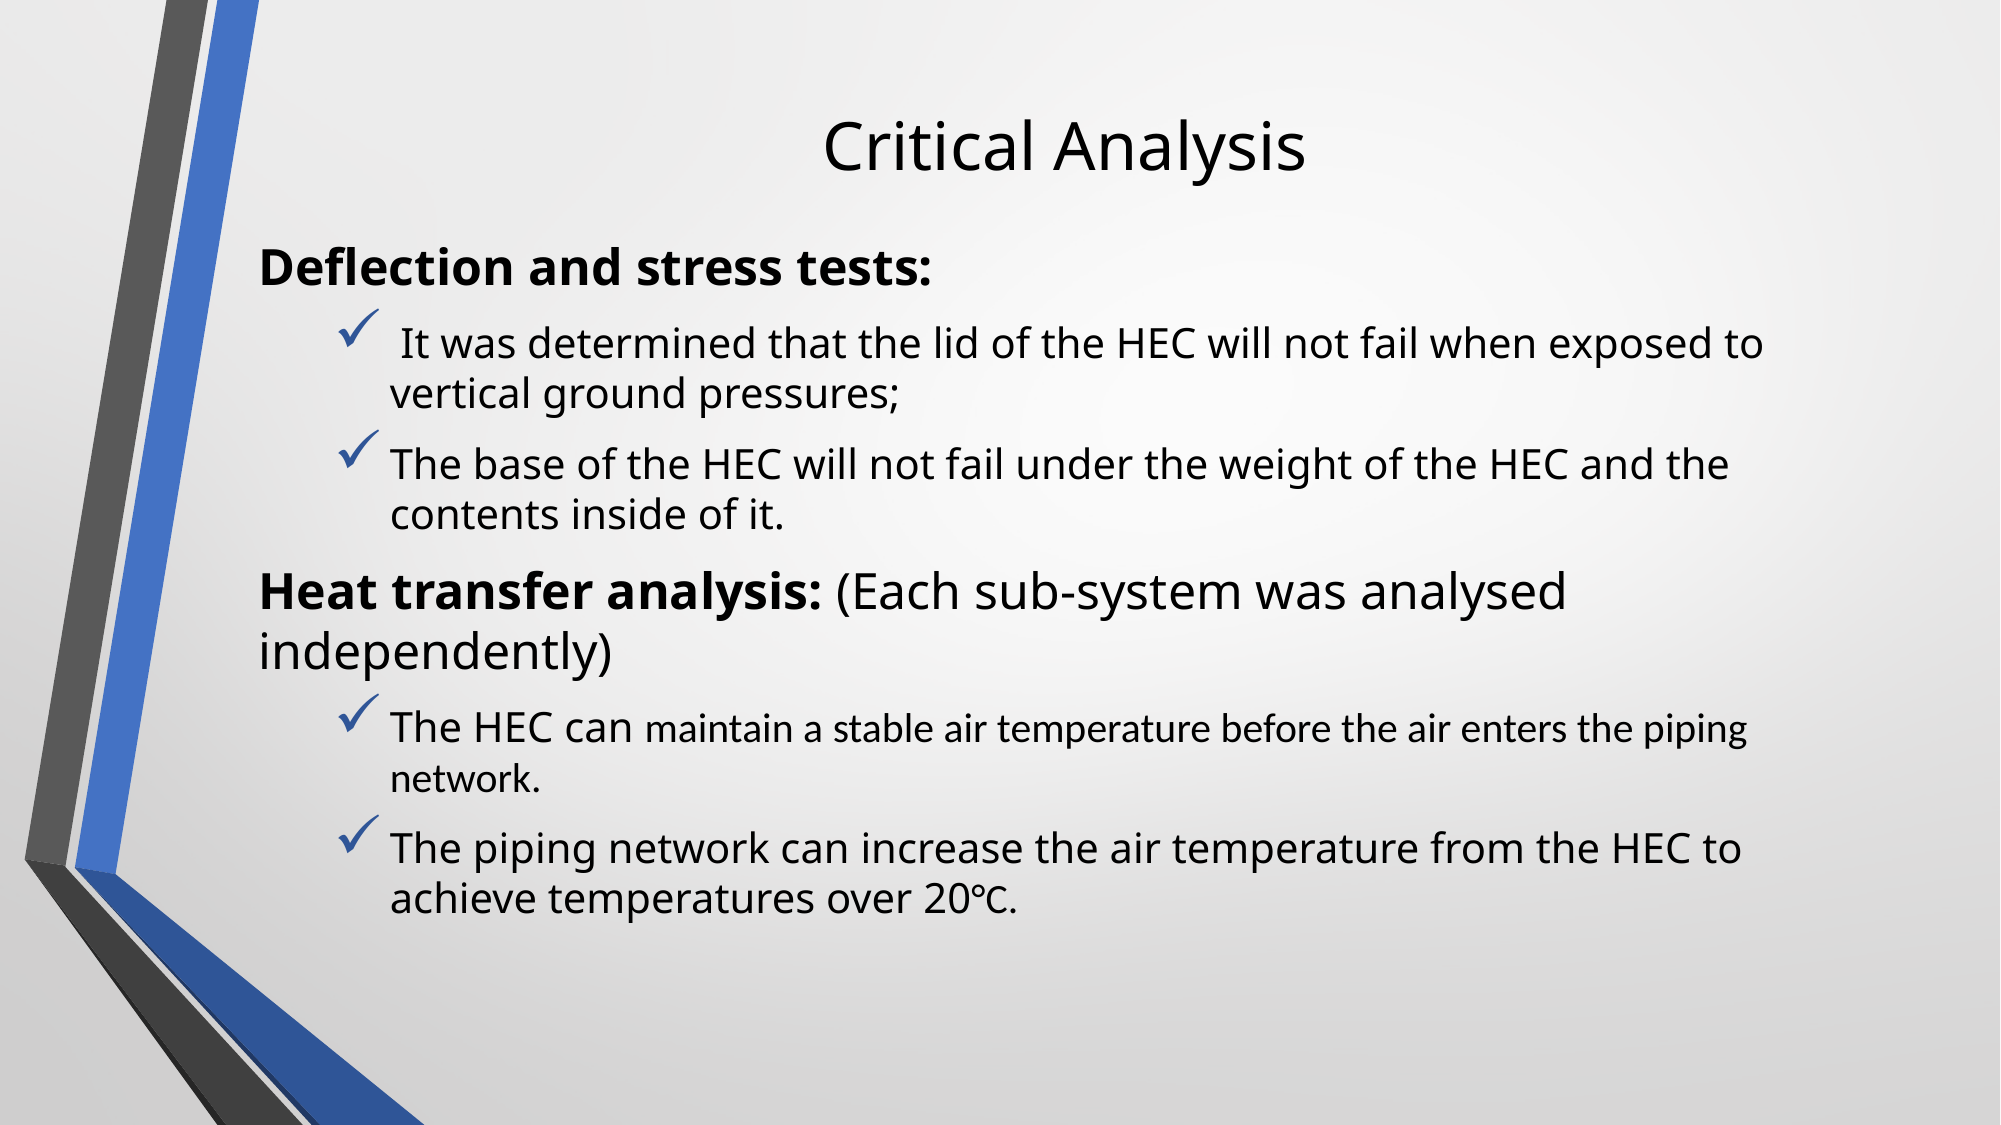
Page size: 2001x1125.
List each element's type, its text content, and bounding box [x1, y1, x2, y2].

list Deflection and stress tests: It was determined that the lid of the HEC will not fail when exposed to vertical ground pressures; The base of the HEC will not fail under the weight of the HEC and the contents inside of it. Heat transfer analysis: (Each sub-system was analysed independently) The HEC can maintain a stable air temperature before the air enters the piping network. The piping network can increase the air temperature from the HEC to achieve temperatures over 20°C. [243, 207, 1887, 950]
title Critical Analysis [243, 47, 1887, 207]
